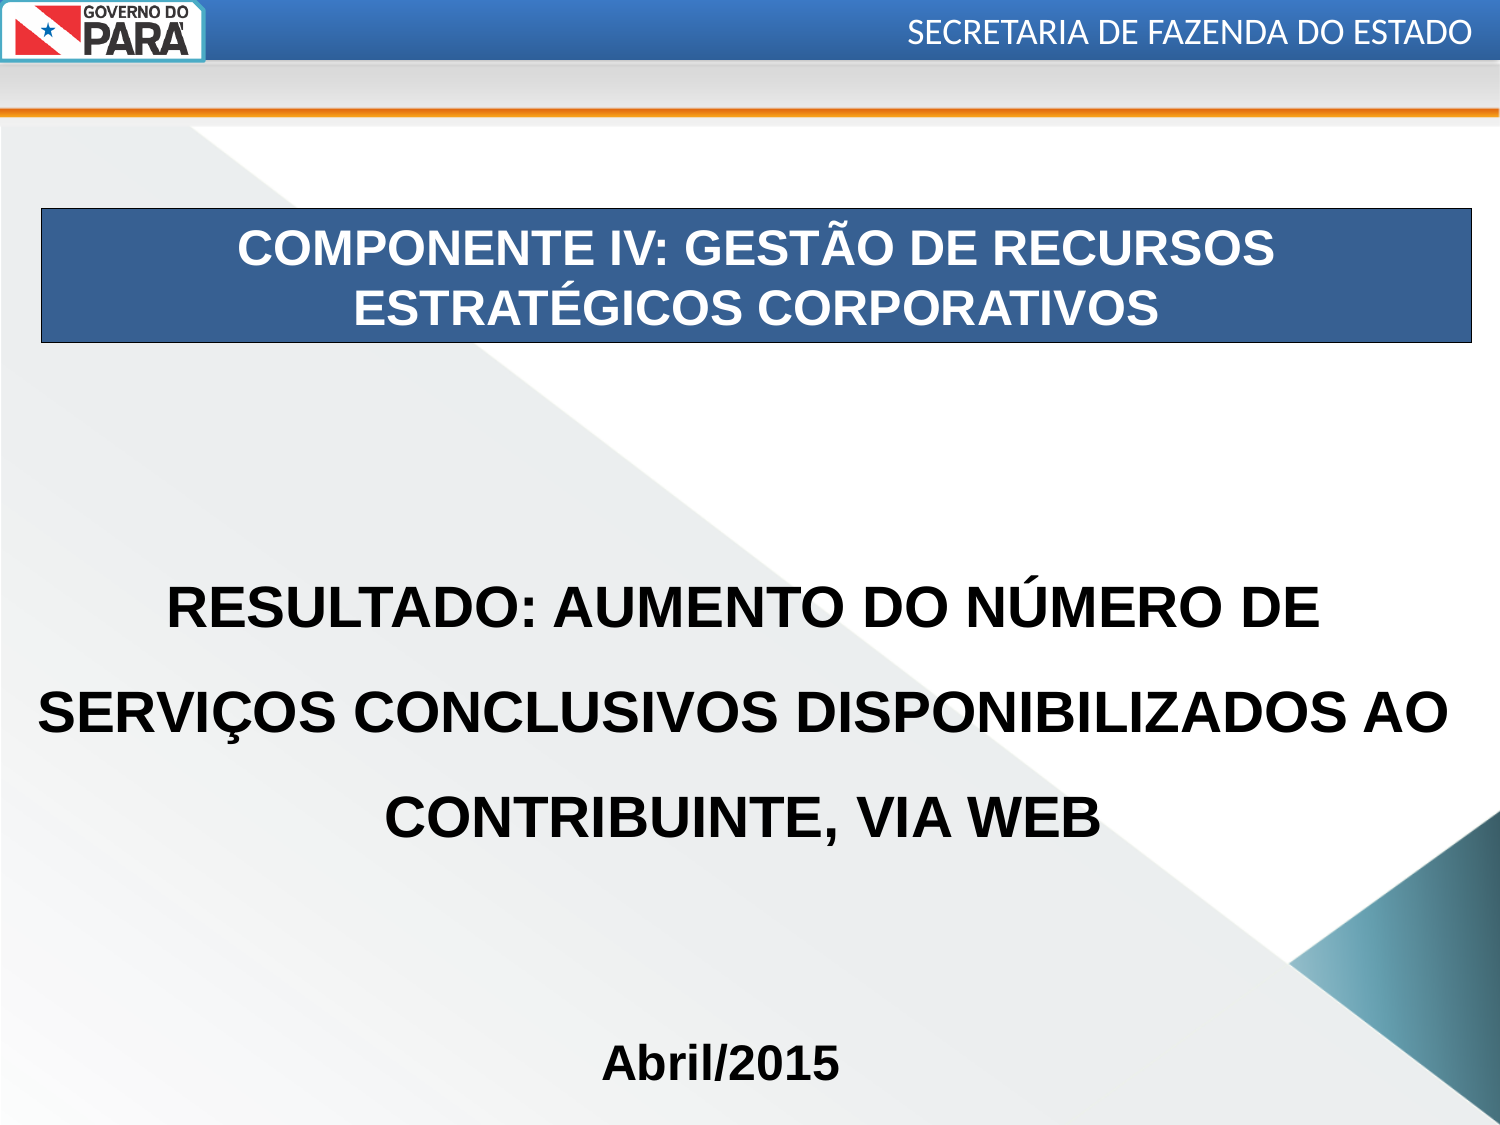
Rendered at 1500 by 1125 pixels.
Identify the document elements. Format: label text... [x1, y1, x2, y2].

picture [0, 60, 1500, 1125]
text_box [0, 0, 204, 61]
text_box Abril/2015 [501, 1023, 939, 1098]
text_box COMPONENTE IV: GESTÃO DE RECURSOS ESTRATÉGICOS CORPORATIVOS [41, 208, 1472, 343]
text_box RESULTADO: AUMENTO DO NÚMERO DE SERVIÇOS CONCLUSIVOS DISPONIBILIZADOS AO CONTRIBUINTE, VIA WEB [15, 527, 1473, 950]
text_box SECRETARIA DE FAZENDA DO ESTADO [205, 0, 1500, 60]
